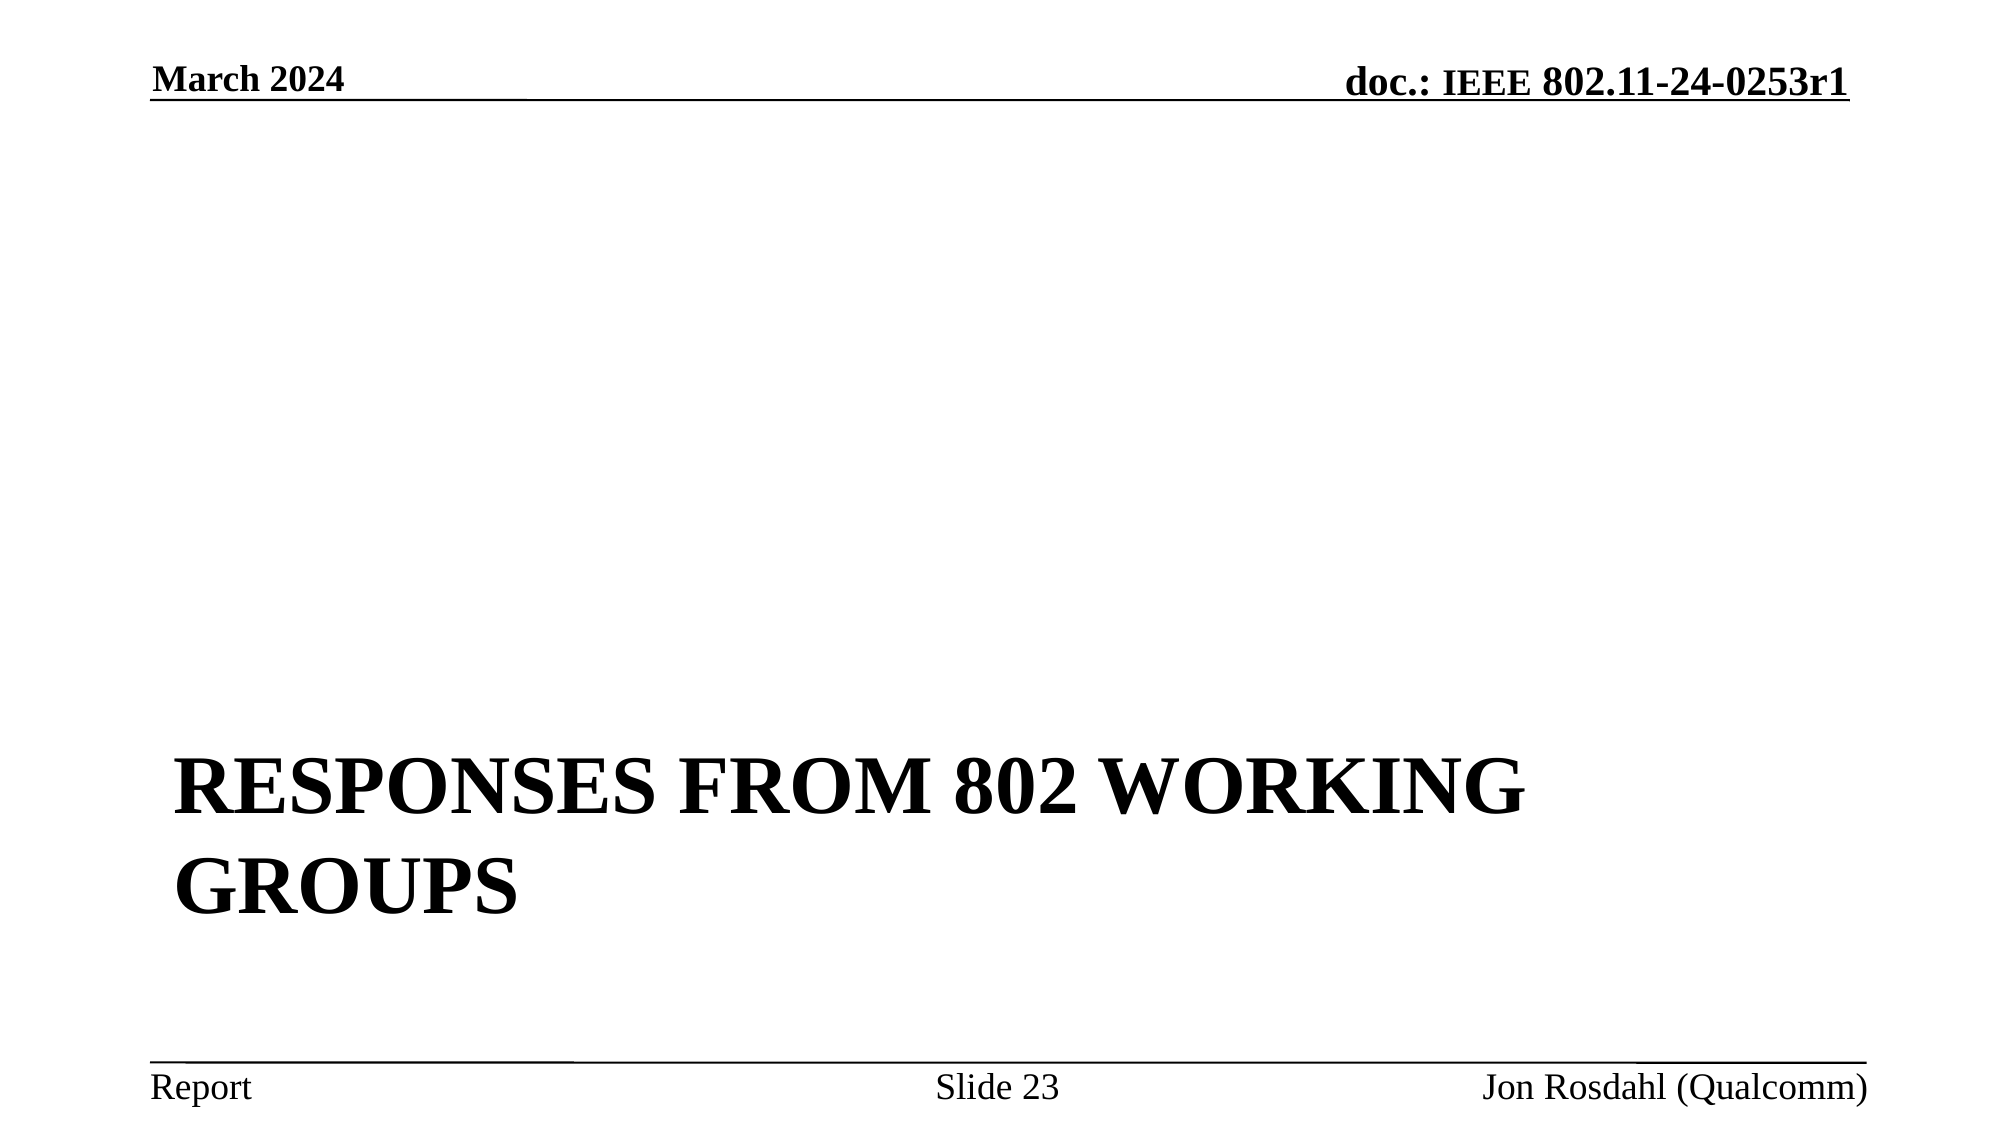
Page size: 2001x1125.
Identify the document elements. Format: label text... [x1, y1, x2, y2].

footer Jon Rosdahl (Qualcomm) [1424, 1061, 1869, 1108]
slide_number Slide 23 [928, 1061, 1067, 1123]
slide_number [152, 49, 434, 100]
title Responses from 802 Working Groups [157, 722, 1859, 947]
